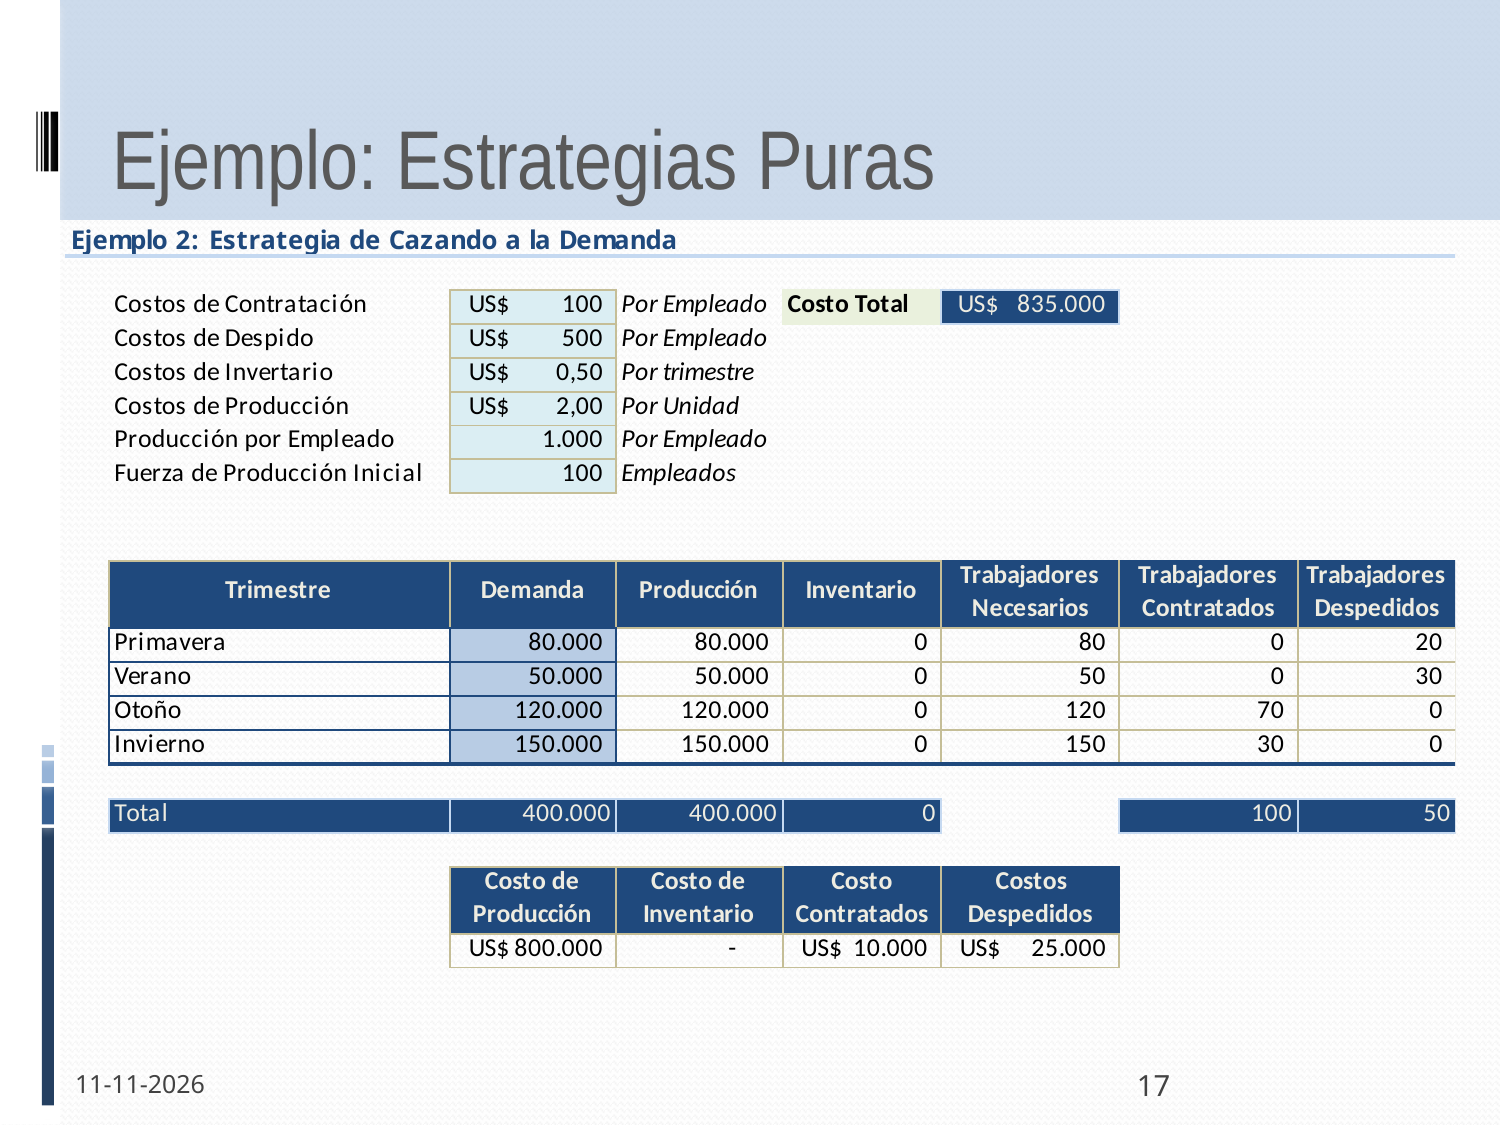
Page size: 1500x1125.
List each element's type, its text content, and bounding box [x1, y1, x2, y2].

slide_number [75, 1042, 243, 1103]
title Ejemplo: Estrategias Puras [111, 18, 1436, 207]
picture [64, 219, 1458, 970]
slide_number 17 [1045, 1046, 1171, 1107]
